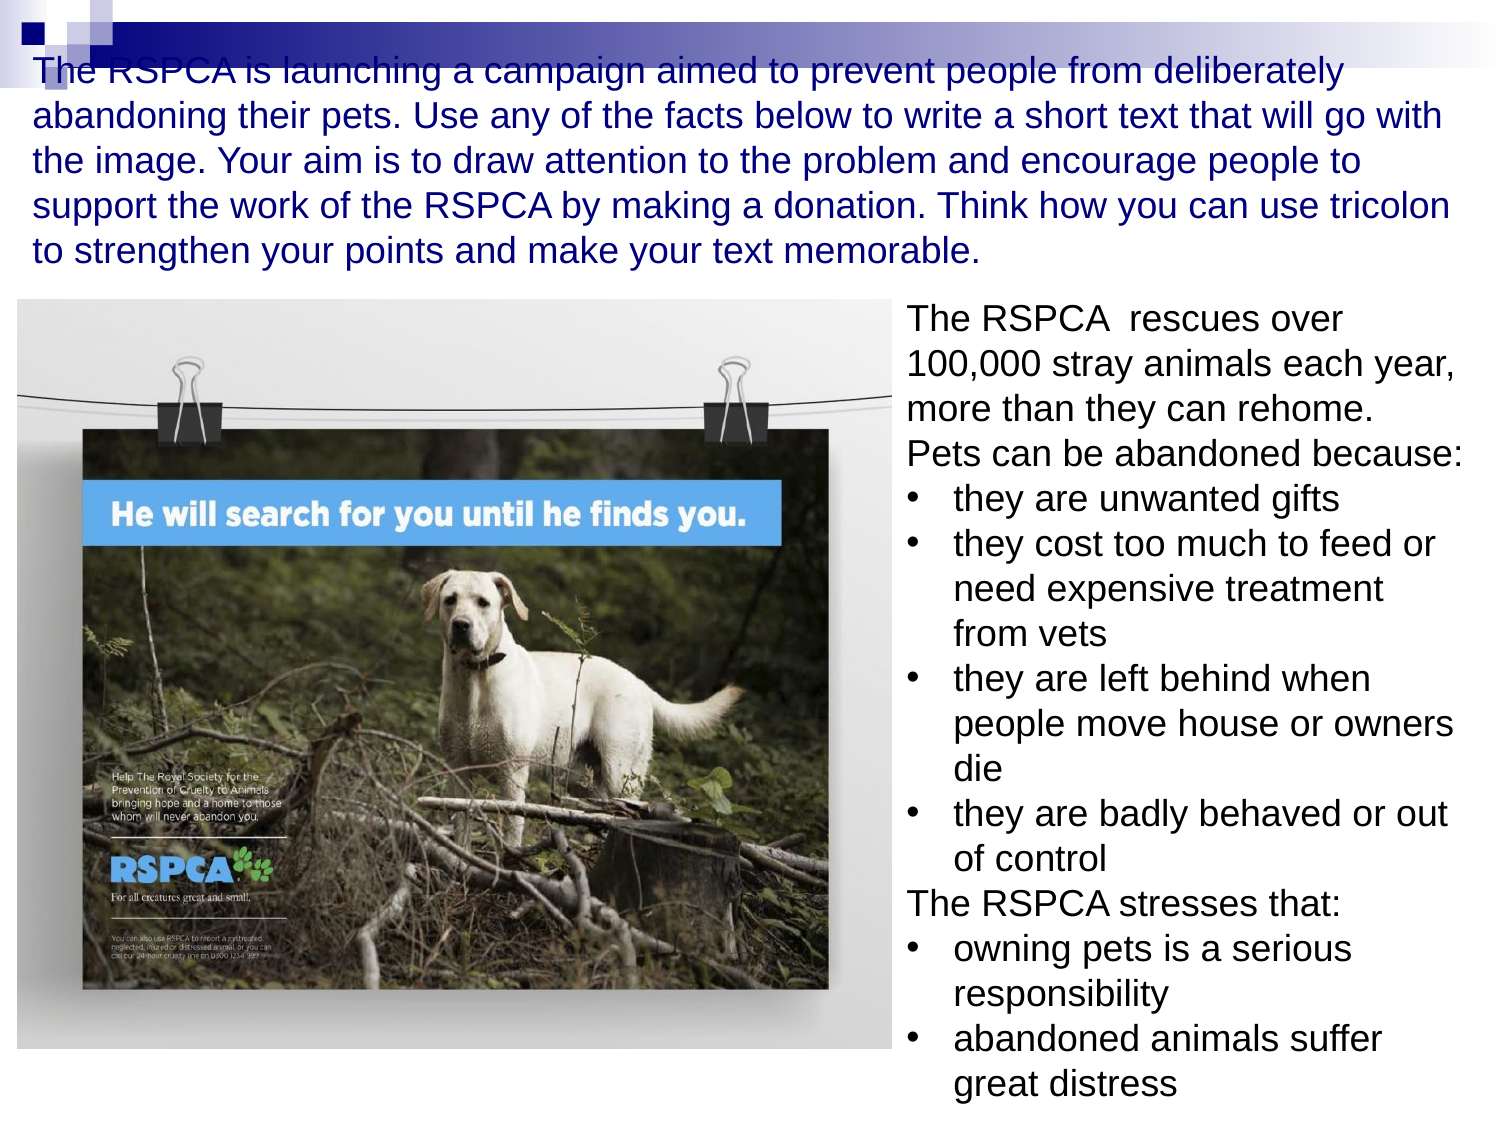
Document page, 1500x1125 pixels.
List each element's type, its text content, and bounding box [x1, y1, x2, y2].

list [17, 298, 892, 1049]
text_box The RSPCA rescues over 100,000 stray animals each year, more than they can rehome. Pets can be abandoned because: they are unwanted gifts they cost too much to feed or need expensive treatment from vets they are left behind when people move house or owners die they are badly behaved or out of control The RSPCA stresses that: owning pets is a serious responsibility abandoned animals suffer great distress [891, 286, 1483, 1125]
text_box The RSPCA is launching a campaign aimed to prevent people from deliberately abandoning their pets. Use any of the facts below to write a short text that will go with the image. Your aim is to draw attention to the problem and encourage people to support the work of the RSPCA by making a donation. Think how you can use tricolon to strengthen your points and make your text memorable. [17, 38, 1483, 278]
